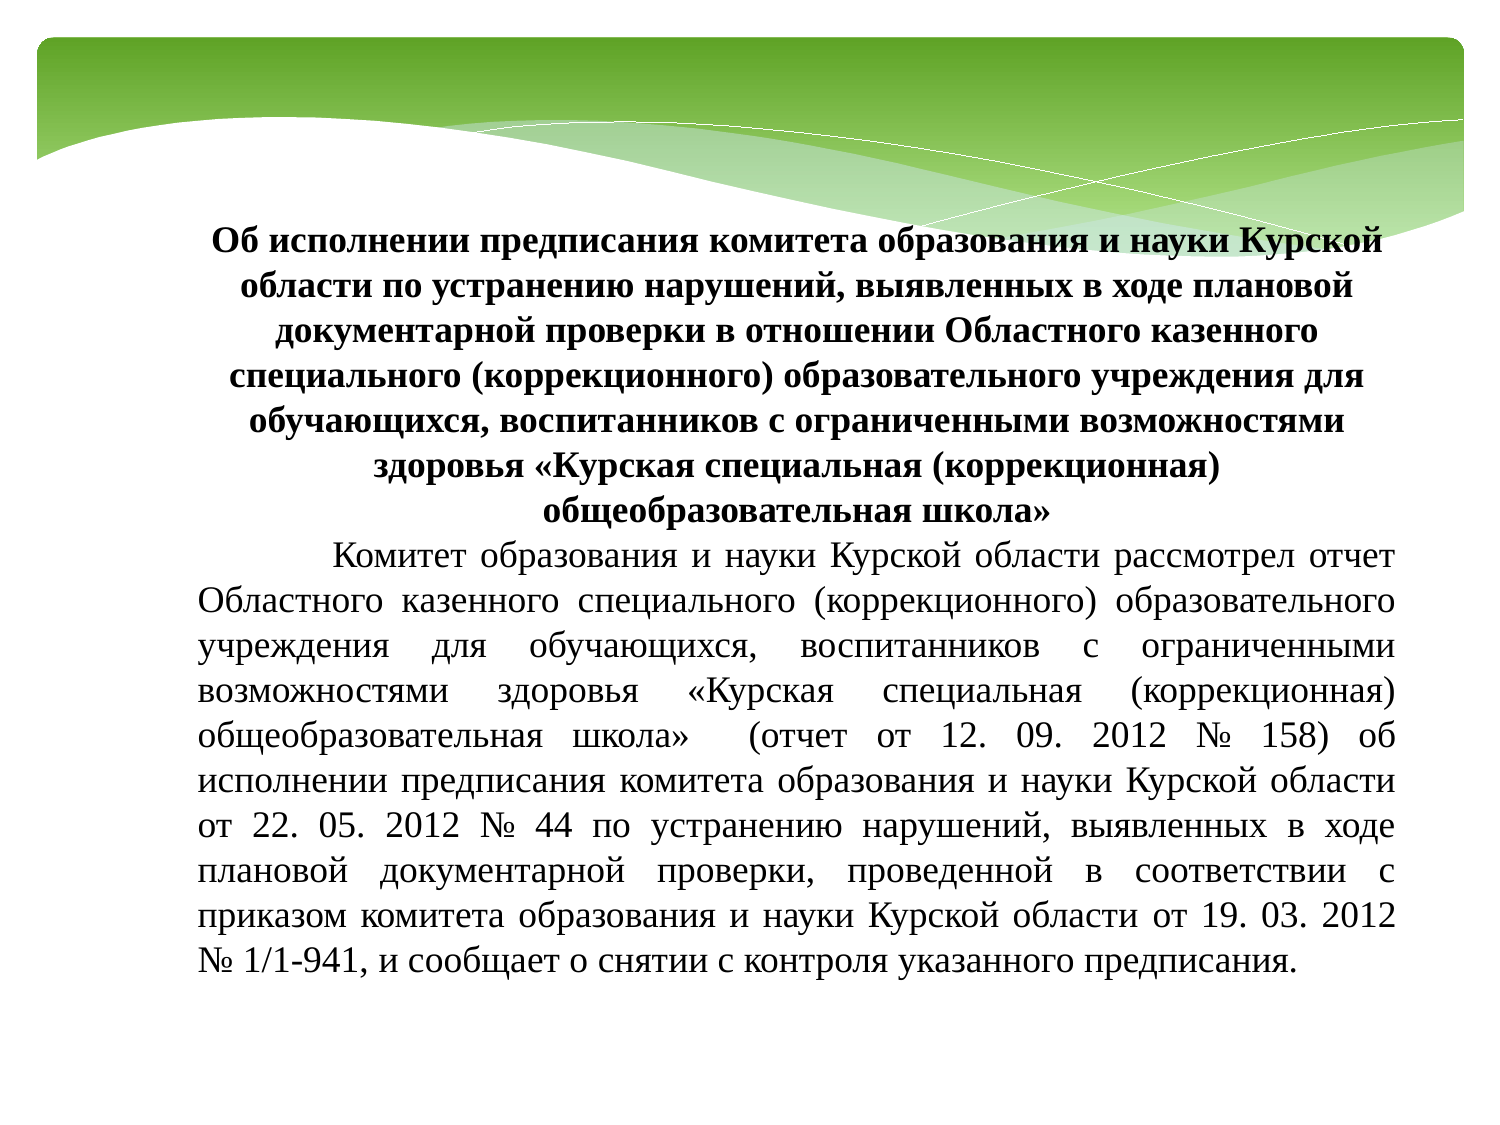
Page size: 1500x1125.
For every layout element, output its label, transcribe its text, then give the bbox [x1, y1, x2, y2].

text_box Об исполнении предписания комитета образования и науки Курской области по устранению нарушений, выявленных в ходе плановой документарной проверки в отношении Областного казенного специального (коррекционного) образовательного учреждения для обучающихся, воспитанников с ограниченными возможностями здоровья «Курская специальная (коррекционная) общеобразовательная школа» Комитет образования и науки Курской области рассмотрел отчет Областного казенного специального (коррекционного) образовательного учреждения для обучающихся, воспитанников с ограниченными возможностями здоровья «Курская специальная (коррекционная) общеобразовательная школа» (отчет от 12. 09. 2012 № 158) об исполнении предписания комитета образования и науки Курской области от 22. 05. 2012 № 44 по устранению нарушений, выявленных в ходе плановой документарной проверки, проведенной в соответствии с приказом комитета образования и науки Курской области от 19. 03. 2012 № 1/1-941, и сообщает о снятии с контроля указанного предписания. [182, 208, 1412, 988]
